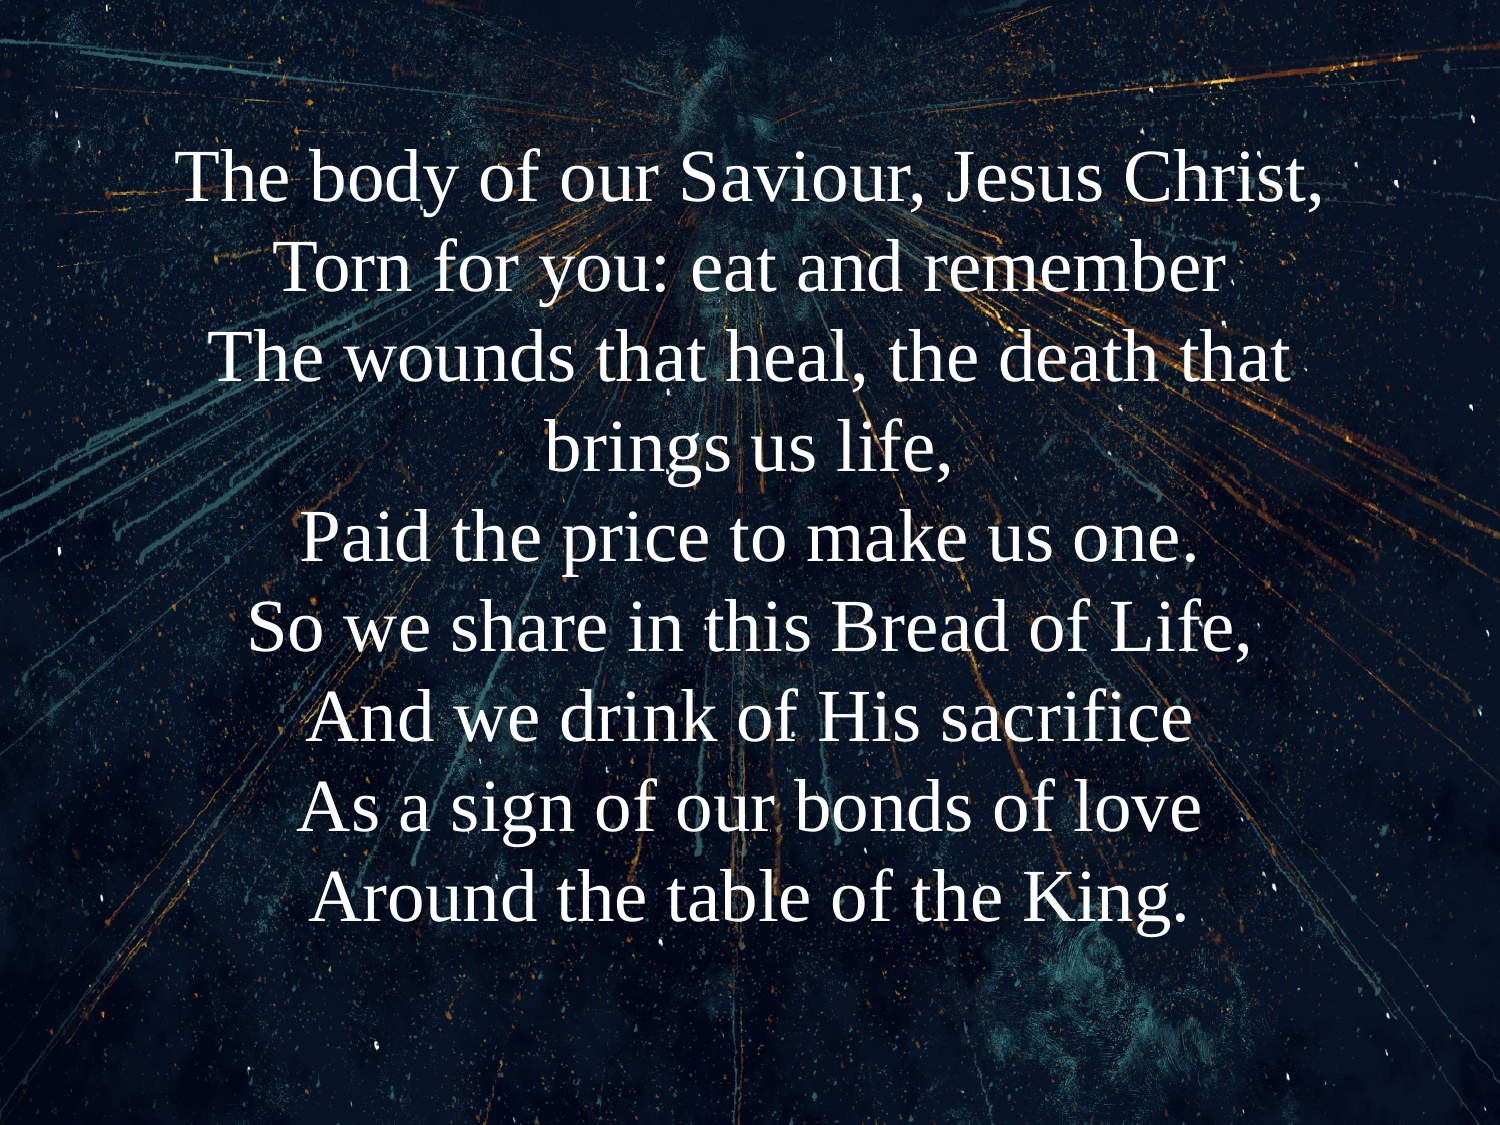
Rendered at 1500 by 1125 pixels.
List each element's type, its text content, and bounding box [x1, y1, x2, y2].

title The body of our Saviour, Jesus Christ, Torn for you: eat and remember The wounds that heal, the death that brings us life, Paid the price to make us one. So we share in this Bread of Life, And we drink of His sacrifice As a sign of our bonds of love Around the table of the King. [112, 437, 1388, 625]
picture [0, 0, 1500, 1125]
